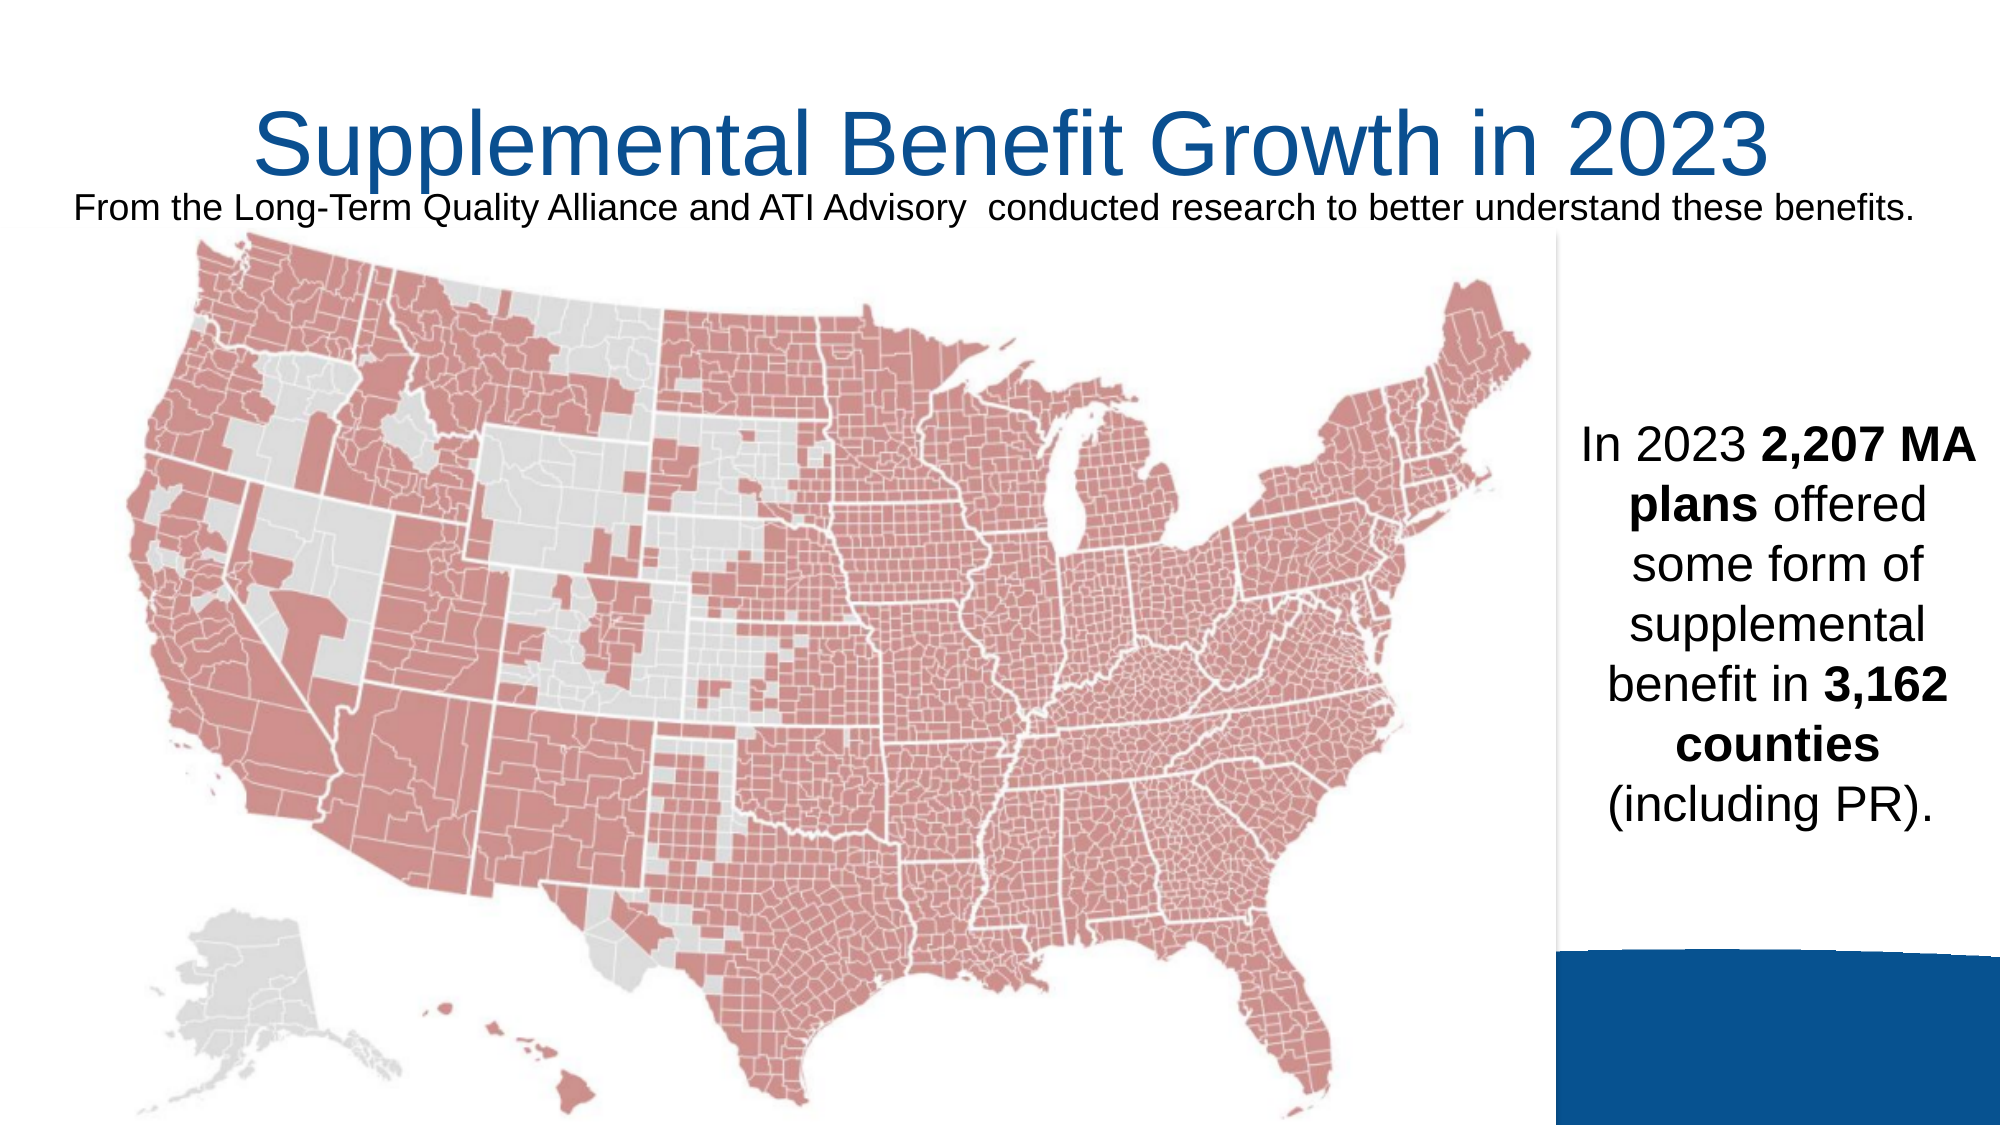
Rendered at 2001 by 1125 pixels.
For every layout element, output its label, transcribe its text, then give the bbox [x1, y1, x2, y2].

title Supplemental Benefit Growth in 2023 [99, 45, 1925, 175]
text_box From the Long-Term Quality Alliance and ATI Advisory conducted research to better understand these benefits. [45, 175, 1955, 236]
list In 2023 2,207 MA plans offered some form of supplemental benefit in 3,162 counties (including PR). [1561, 403, 2000, 1125]
picture [0, 227, 1557, 1125]
